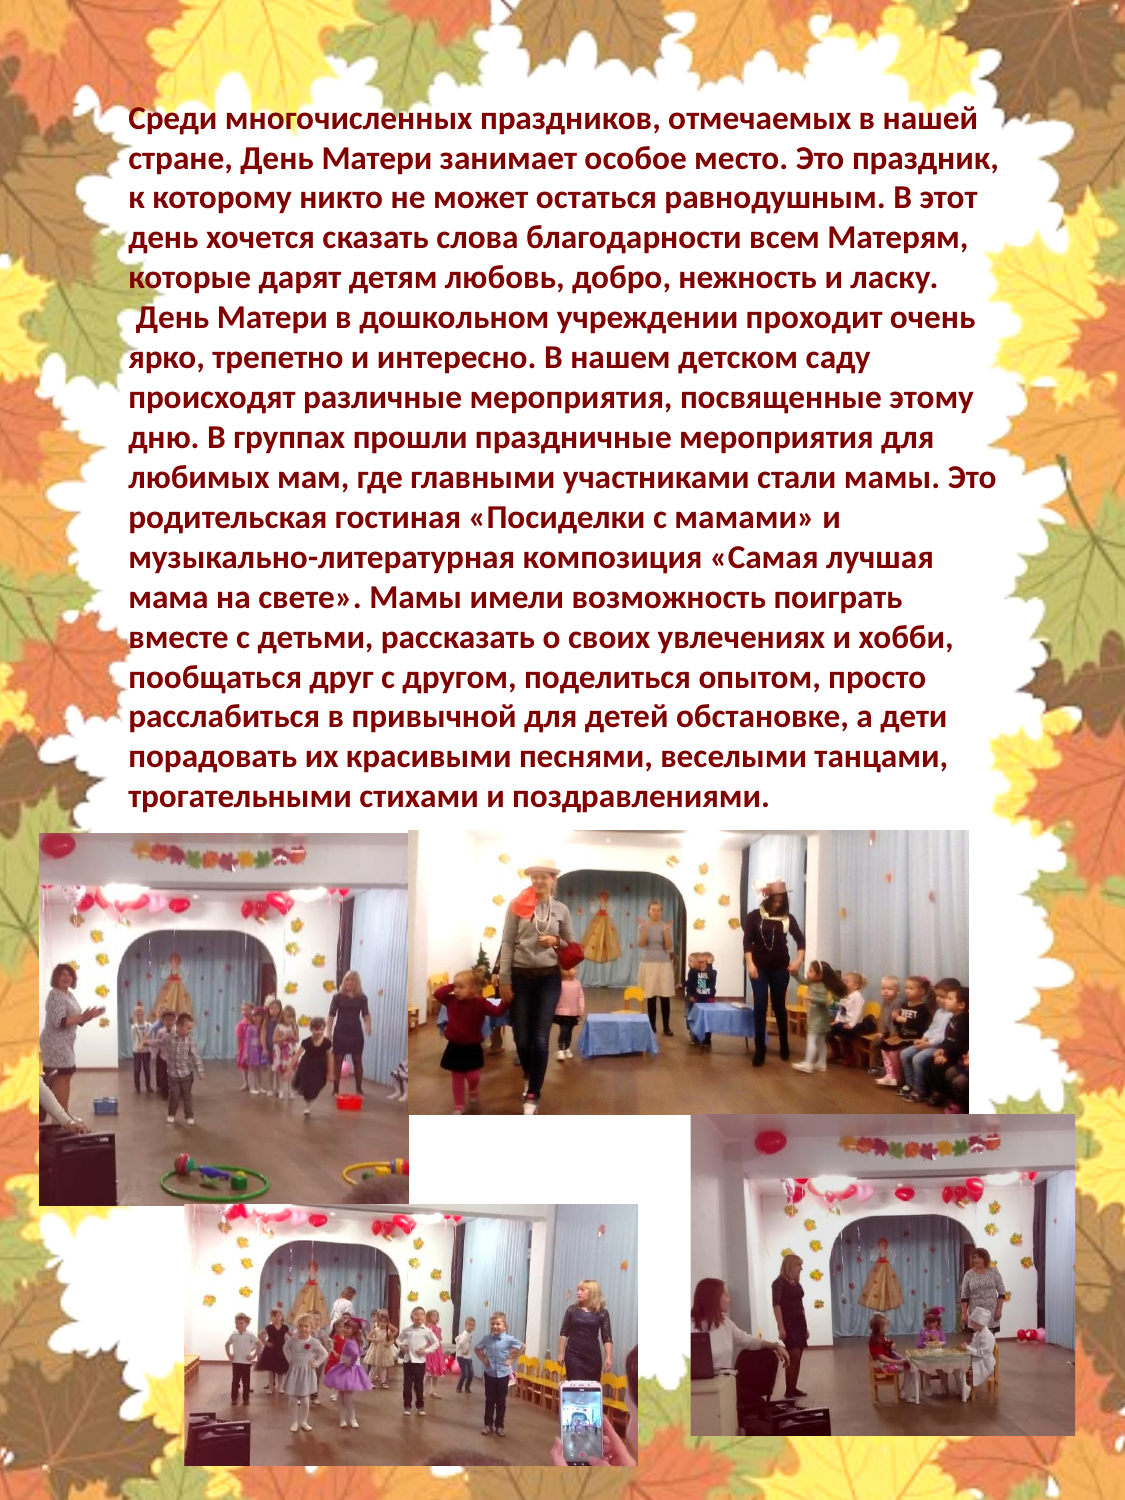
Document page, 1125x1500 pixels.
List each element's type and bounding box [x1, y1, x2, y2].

text_box [0, 0, 1125, 1500]
